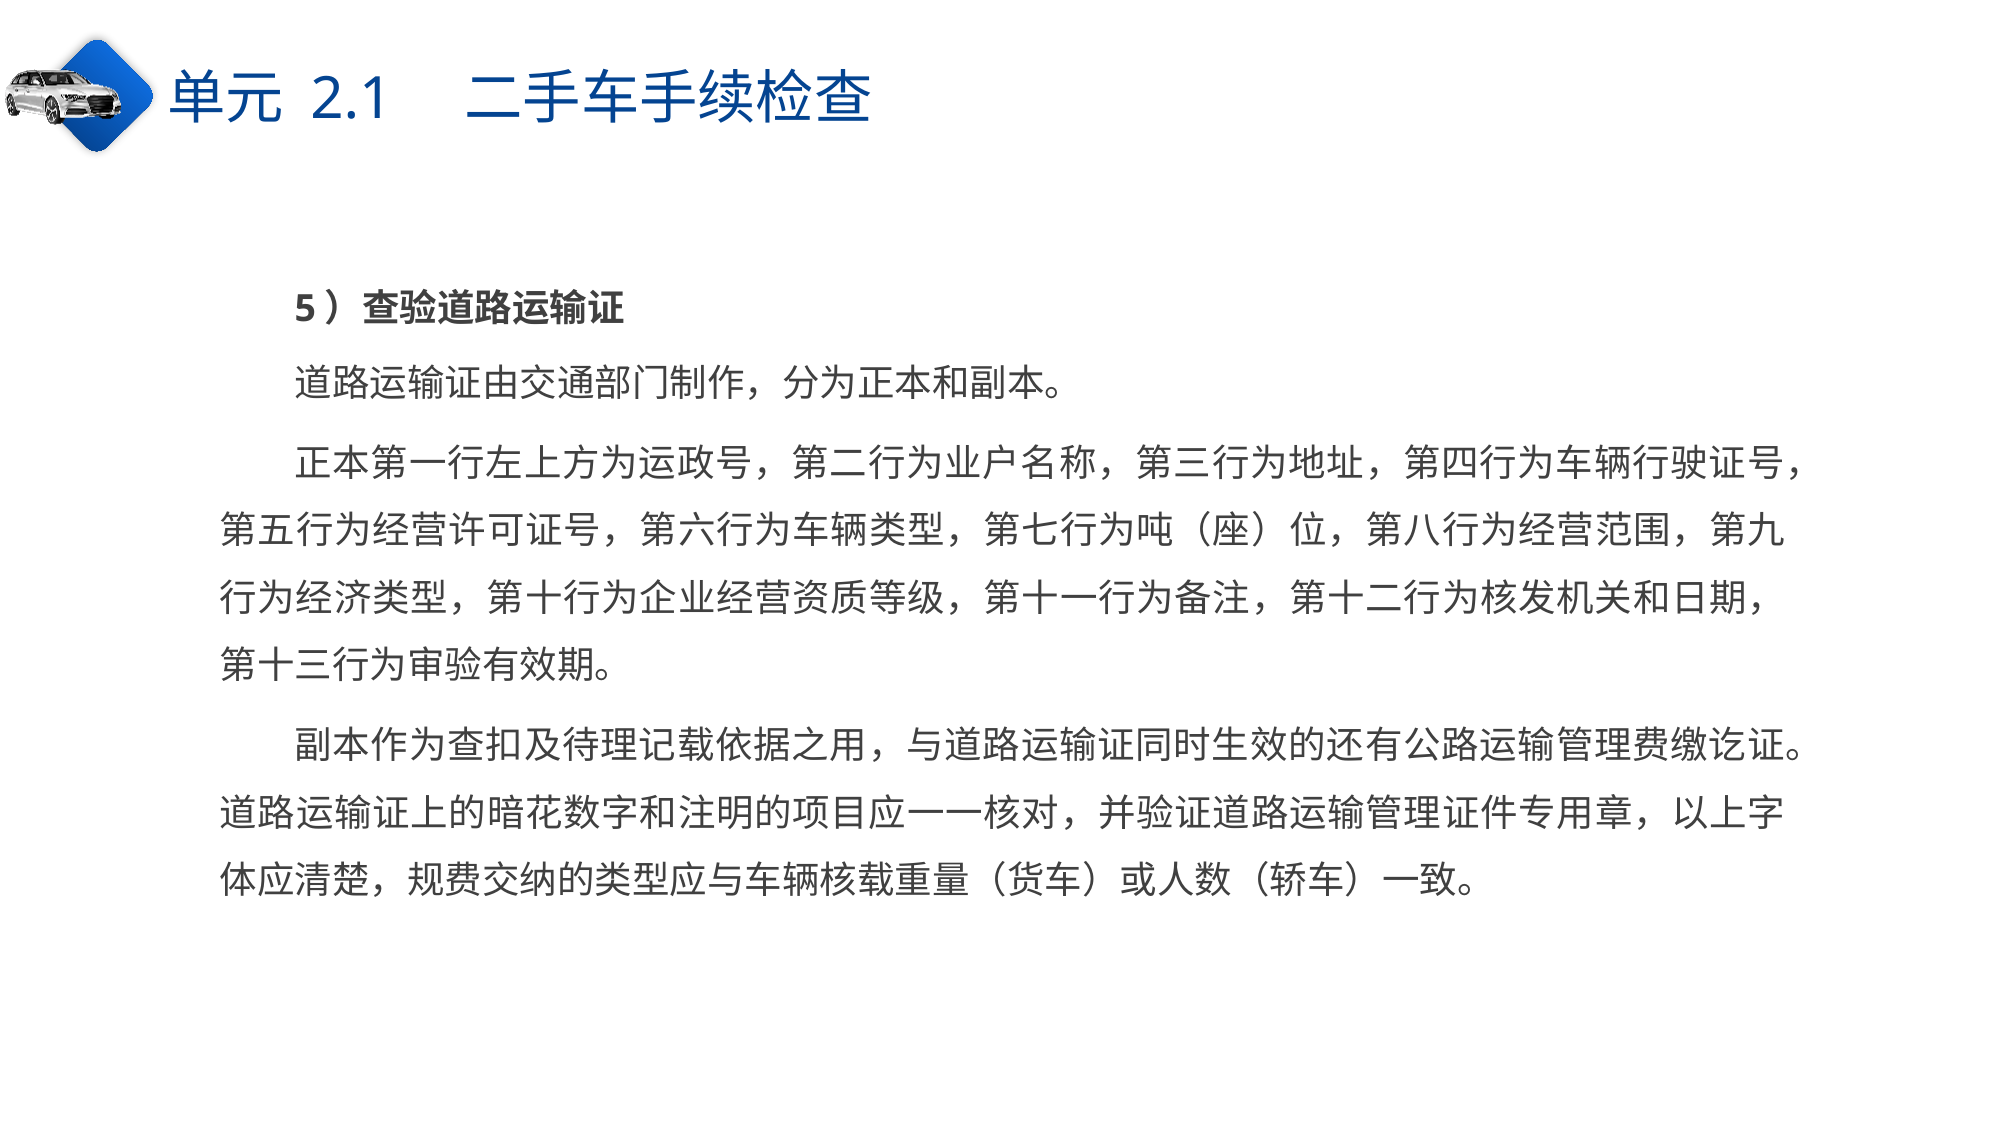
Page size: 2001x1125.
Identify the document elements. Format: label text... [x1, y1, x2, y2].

text_box 道路运输证由交通部门制作，分为正本和副本。 正本第一行左上方为运政号，第二行为业户名称，第三行为地址，第四行为车辆行驶证号，第五行为经营许可证号，第六行为车辆类型，第七行为吨（座）位，第八行为经营范围，第九行为经济类型，第十行为企业经营资质等级，第十一行为备注，第十二行为核发机关和日期，第十三行为审验有效期。 副本作为查扣及待理记载依据之用，与道路运输证同时生效的还有公路运输管理费缴讫证。道路运输证上的暗花数字和注明的项目应一一核对，并验证道路运输管理证件专用章，以上字体应清楚，规费交纳的类型应与车辆核载重量（货车）或人数（轿车）一致。 [204, 328, 1800, 909]
text_box 单元 2.1 二手车手续检查 [152, 52, 888, 138]
picture [0, 31, 125, 157]
text_box 5）查验道路运输证 [204, 254, 1000, 337]
